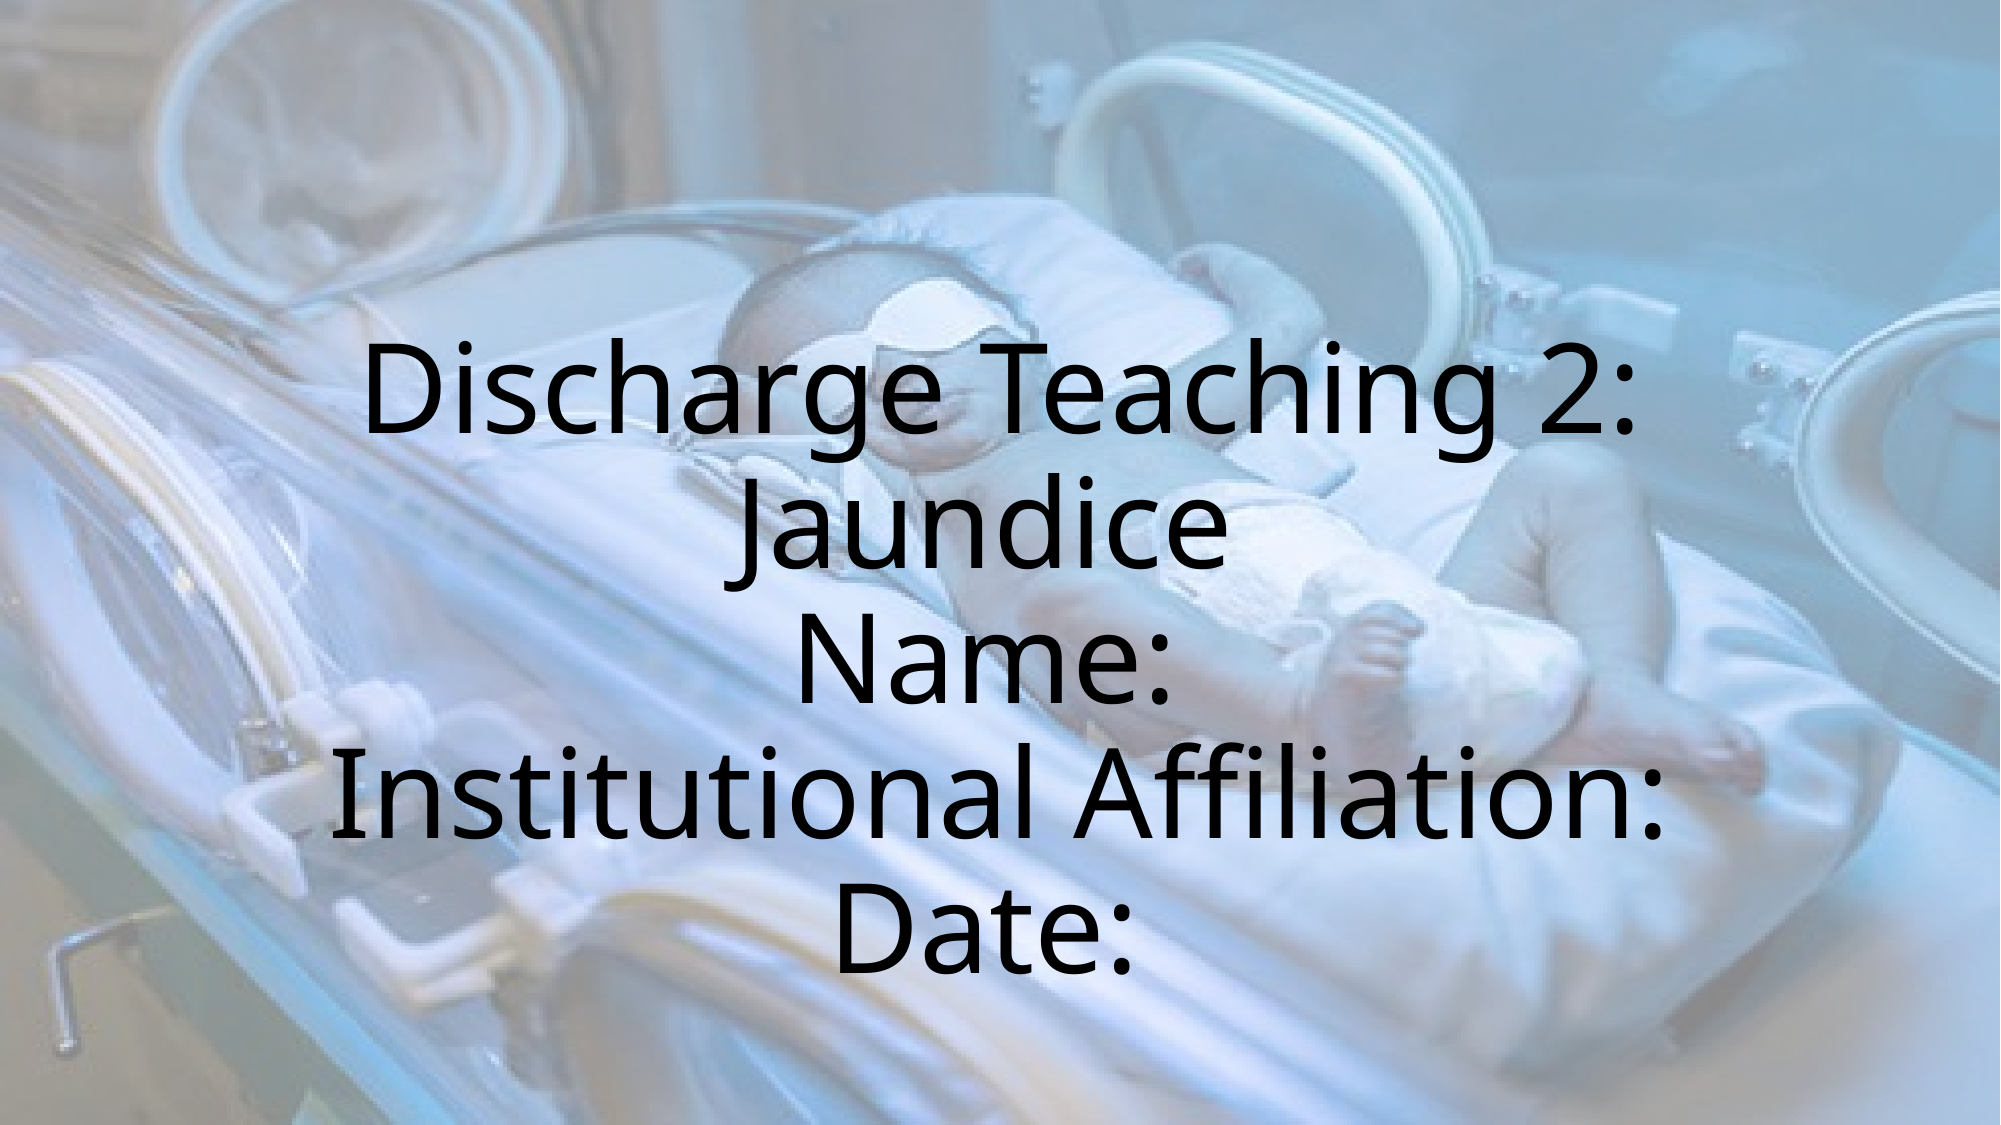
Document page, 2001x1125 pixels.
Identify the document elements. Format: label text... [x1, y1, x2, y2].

title Discharge Teaching 2: Jaundice Name: Institutional Affiliation: Date: [249, 184, 1750, 1008]
